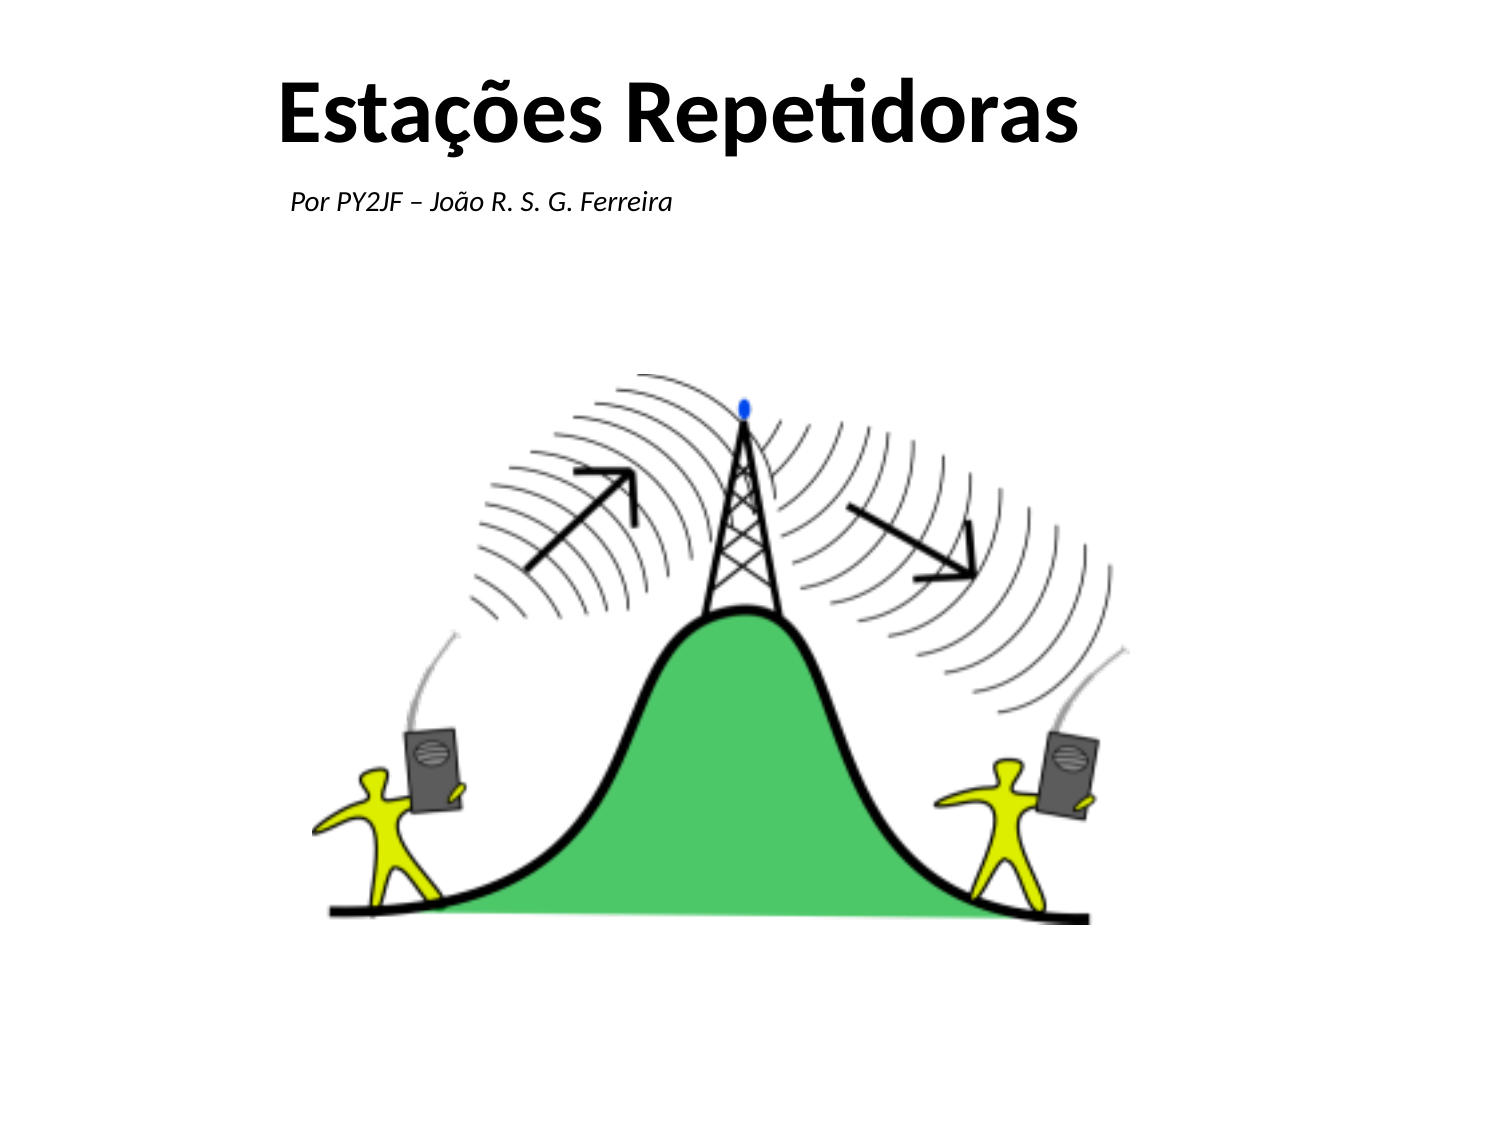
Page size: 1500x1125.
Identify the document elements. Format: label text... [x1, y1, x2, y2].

list Por PY2JF – João R. S. G. Ferreira [275, 174, 1175, 250]
picture [312, 374, 1130, 926]
title Estações Repetidoras [262, 75, 1163, 168]
